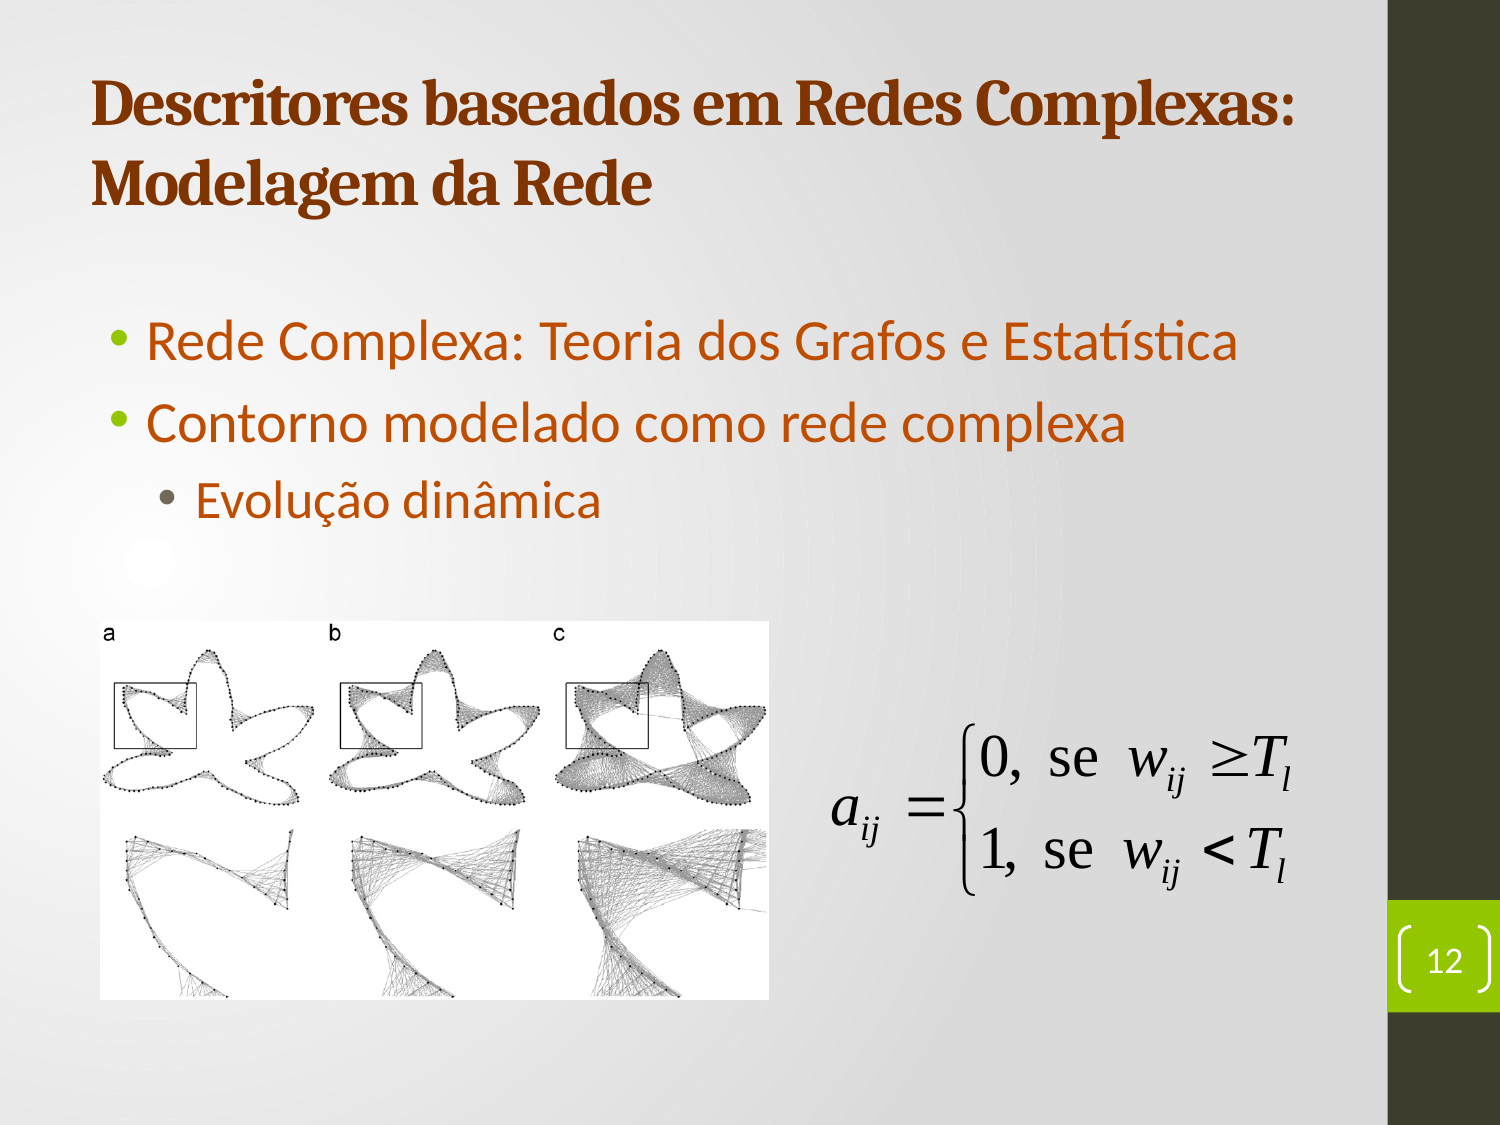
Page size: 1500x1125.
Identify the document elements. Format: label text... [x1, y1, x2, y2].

picture [99, 621, 769, 1000]
slide_number 12 [1397, 924, 1492, 994]
list Rede Complexa: Teoria dos Grafos e Estatística Contorno modelado como rede complexa Evolução dinâmica [75, 294, 1325, 1083]
title Descritores baseados em Redes Complexas: Modelagem da Rede [75, 45, 1353, 233]
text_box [820, 713, 1310, 908]
